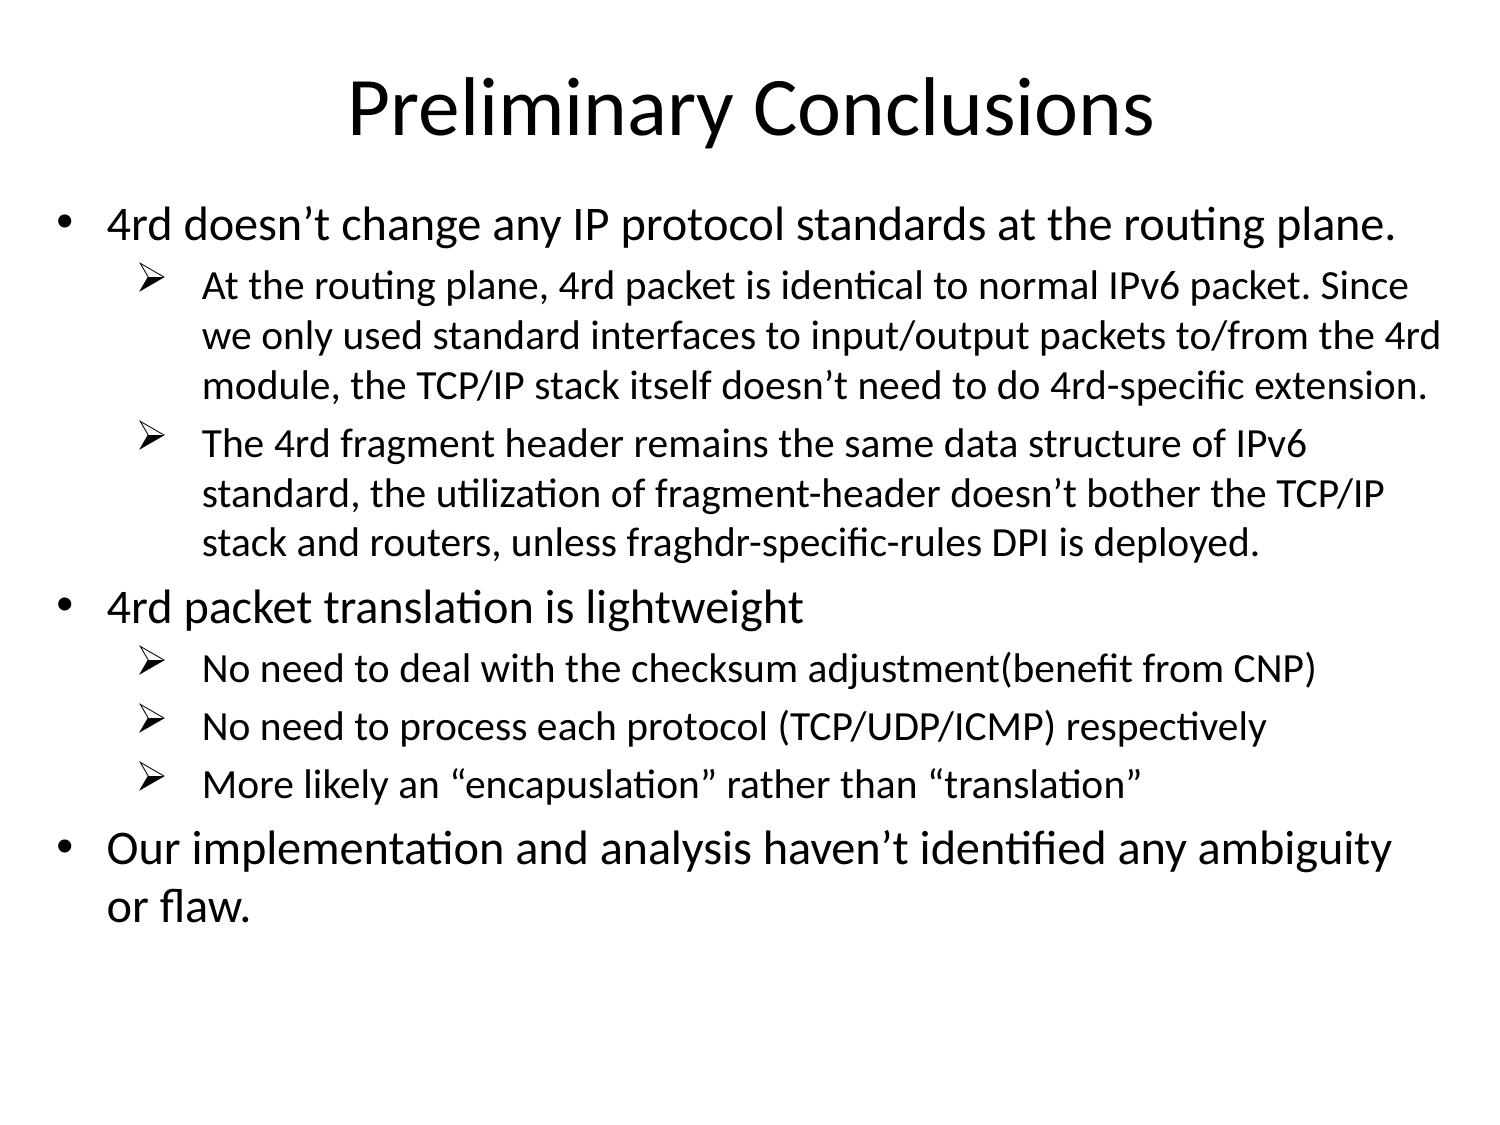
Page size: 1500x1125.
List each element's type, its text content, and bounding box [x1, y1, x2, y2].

title Preliminary Conclusions [76, 31, 1427, 173]
list 4rd doesn’t change any IP protocol standards at the routing plane. At the routing plane, 4rd packet is identical to normal IPv6 packet. Since we only used standard interfaces to input/output packets to/from the 4rd module, the TCP/IP stack itself doesn’t need to do 4rd-specific extension. The 4rd fragment header remains the same data structure of IPv6 standard, the utilization of fragment-header doesn’t bother the TCP/IP stack and routers, unless fraghdr-specific-rules DPI is deployed. 4rd packet translation is lightweight No need to deal with the checksum adjustment(benefit from CNP) No need to process each protocol (TCP/UDP/ICMP) respectively More likely an “encapuslation” rather than “translation” Our implementation and analysis haven’t identified any ambiguity or flaw. [41, 184, 1459, 1047]
